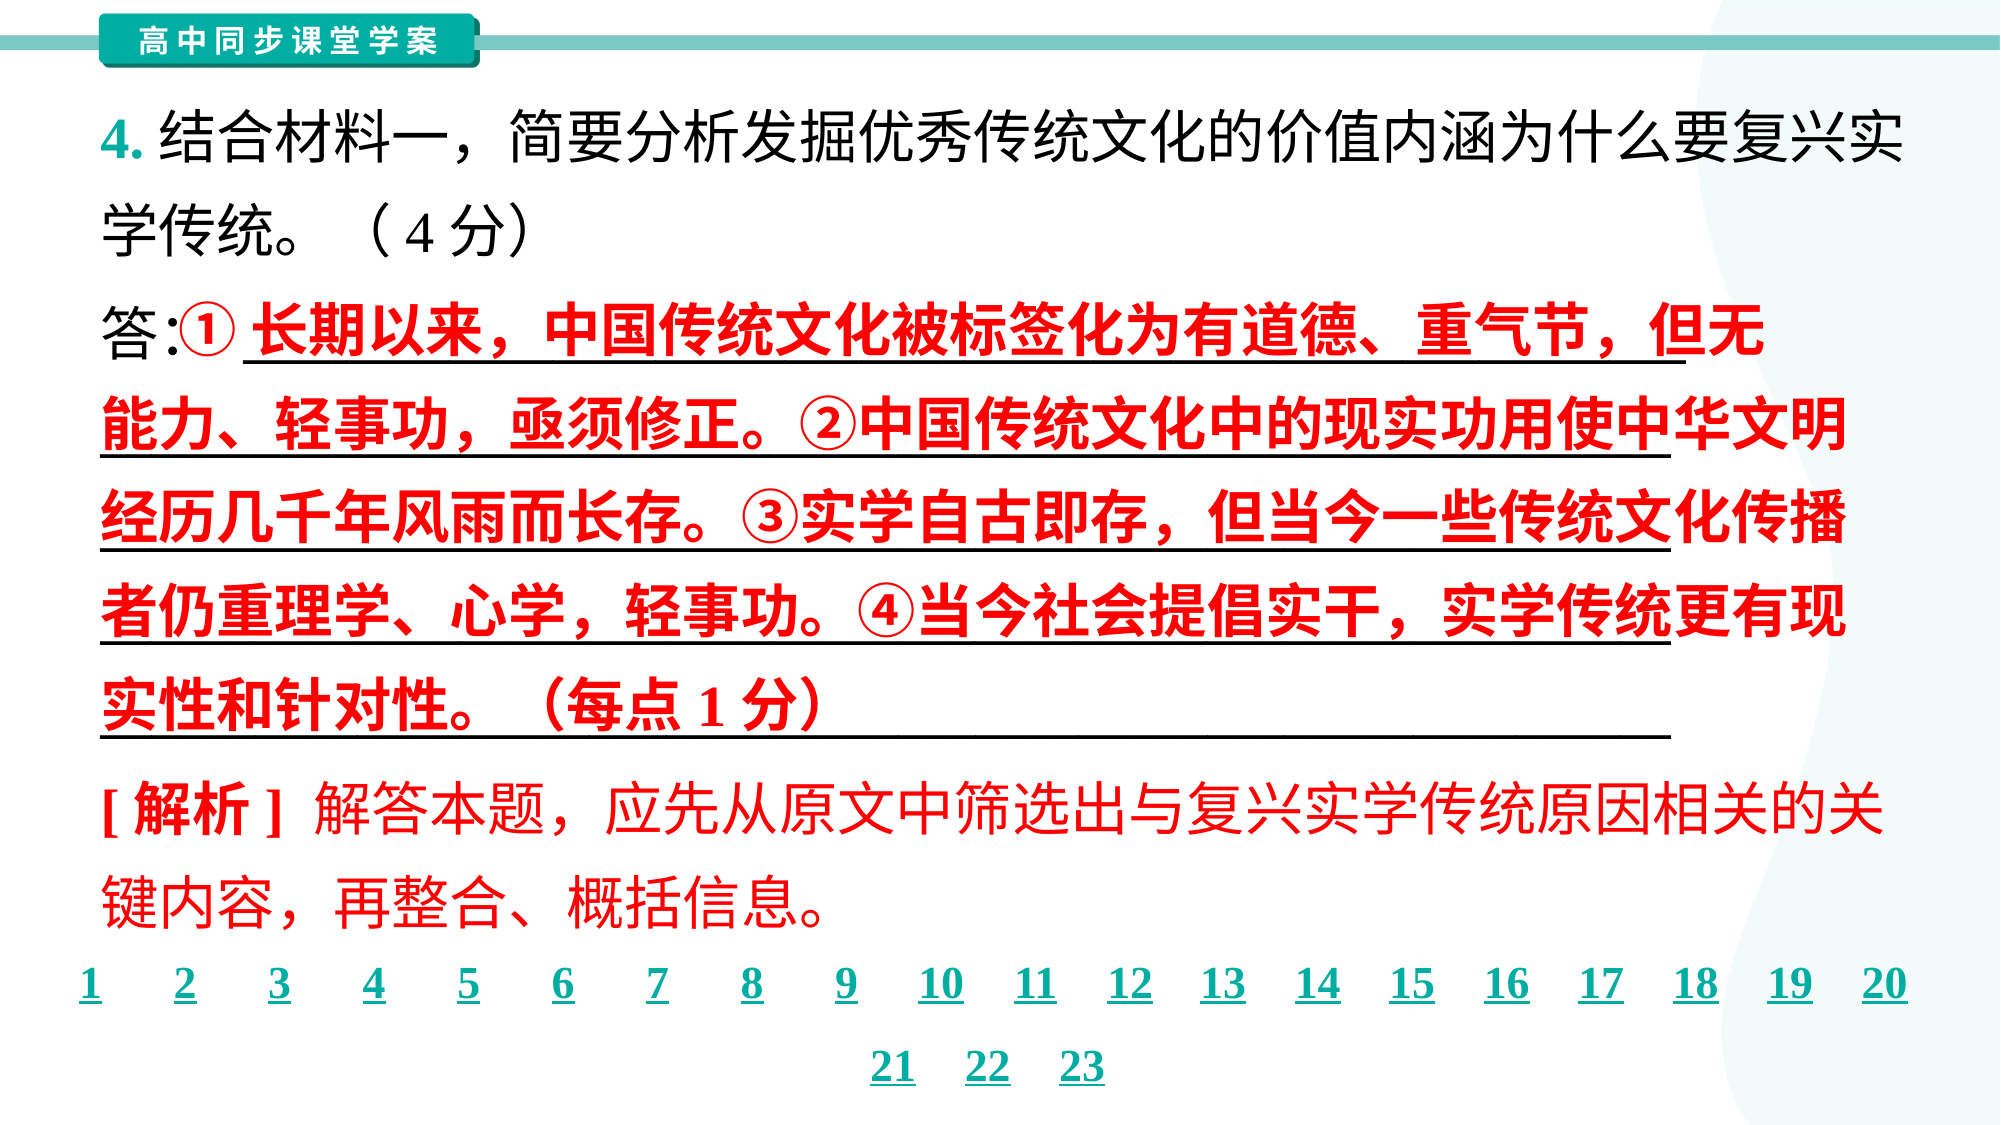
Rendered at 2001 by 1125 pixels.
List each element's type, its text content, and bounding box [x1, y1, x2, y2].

text_box ①长期以来，中国传统文化被标签化为有道德、重气节，但无 能力、轻事功，亟须修正。②中国传统文化中的现实功用使中华文明 经历几千年风雨而长存。③实学自古即存，但当今一些传统文化传播 者仍重理学、心学，轻事功。④当今社会提倡实干，实学传统更有现 实性和针对性。（每点1分） [100, 269, 1899, 738]
text_box 答： ________________________________________________________ _____________________________________________________________ _____________________________________________________________ _____________________________________________________________ _____________________________________________________________ [100, 738, 1899, 743]
text_box 4.结合材料一，简要分析发掘优秀传统文化的价值内涵为什么要复兴实 学传统。（4分） [100, 76, 1899, 265]
picture [0, 0, 2000, 1125]
text_box [解析] 解答本题，应先从原文中筛选出与复兴实学传统原因相关的关 键内容，再整合、概括信息。 [100, 748, 1899, 936]
